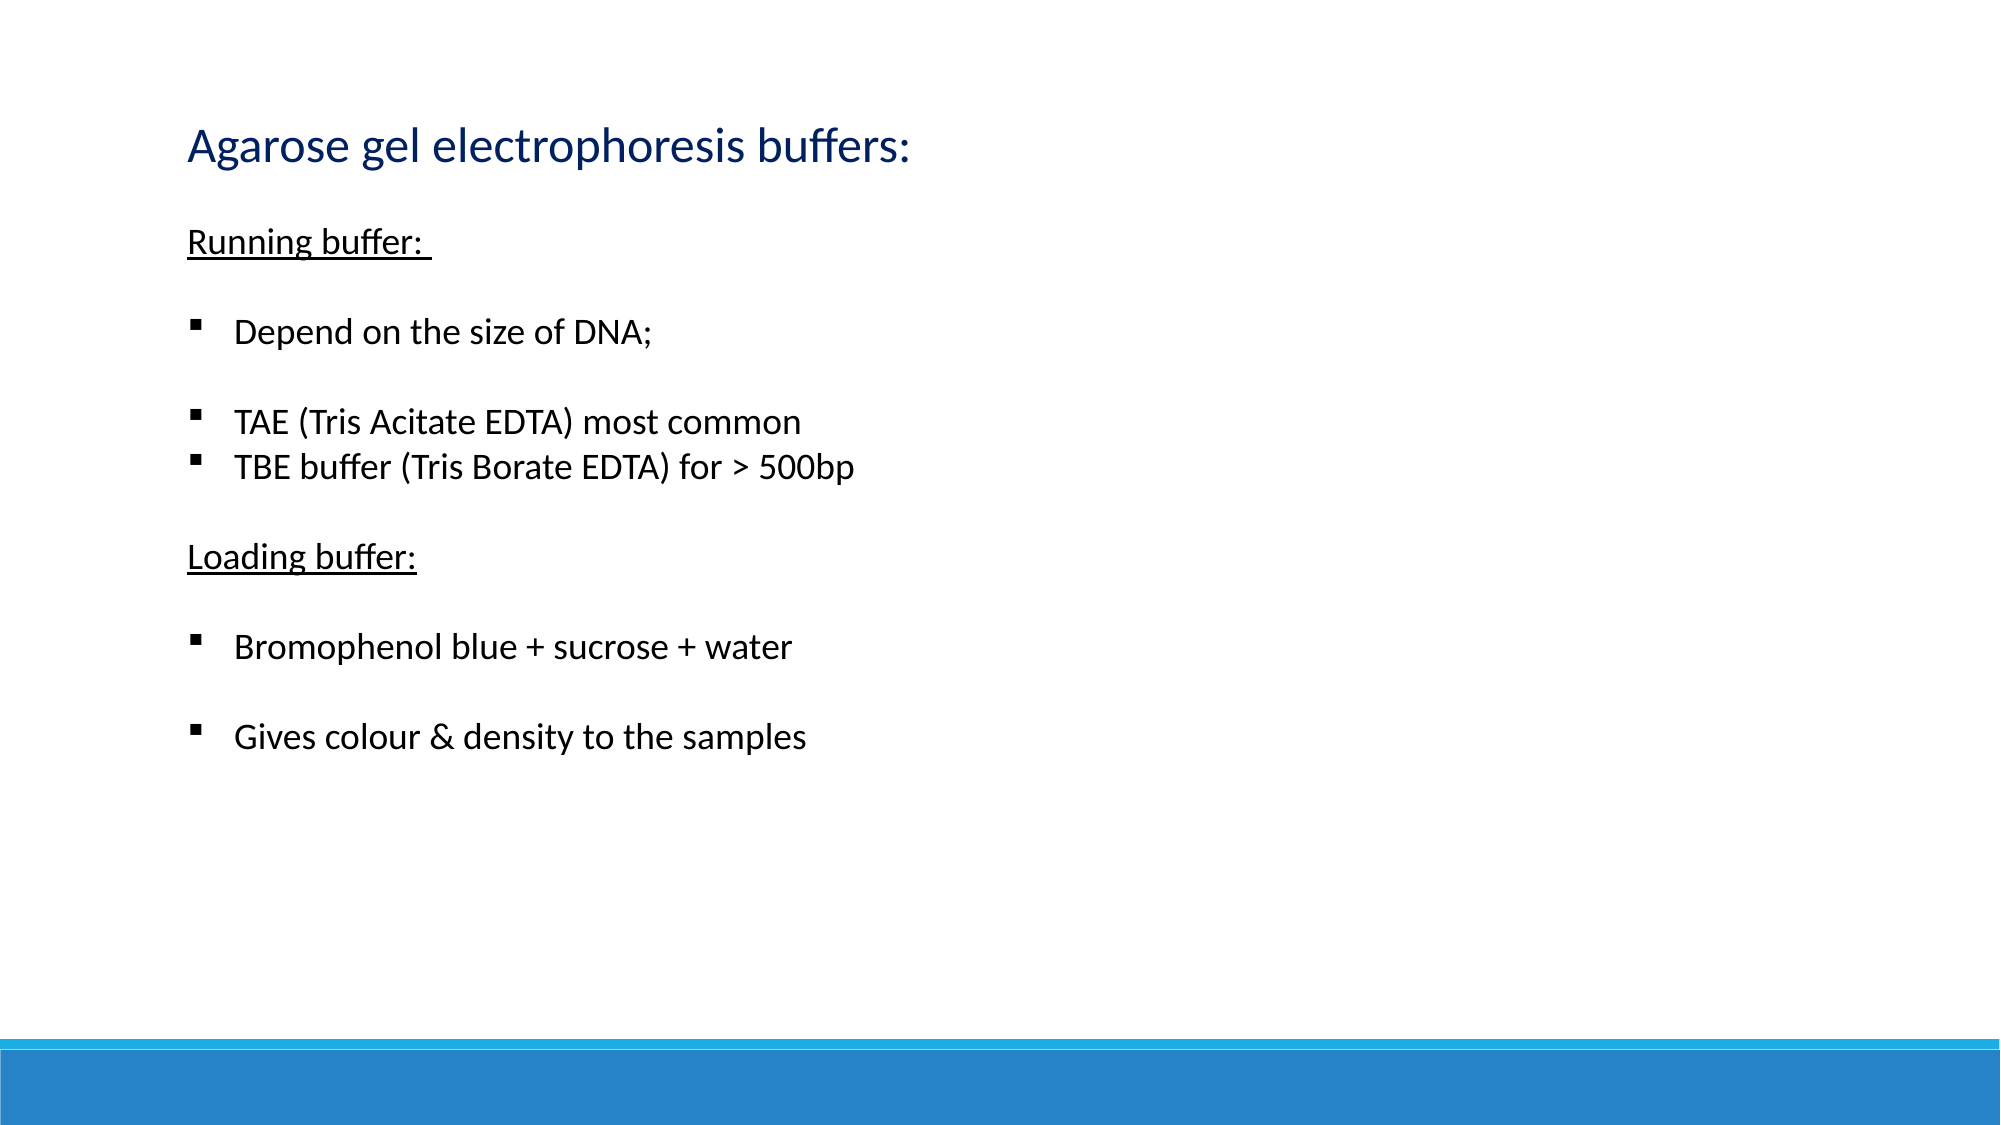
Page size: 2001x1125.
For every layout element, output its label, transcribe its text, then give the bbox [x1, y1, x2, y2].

text_box Agarose gel electrophoresis buffers: Running buffer: Depend on the size of DNA; TAE (Tris Acitate EDTA) most common TBE buffer (Tris Borate EDTA) for > 500bp Loading buffer: Bromophenol blue + sucrose + water Gives colour & density to the samples [172, 104, 1833, 810]
